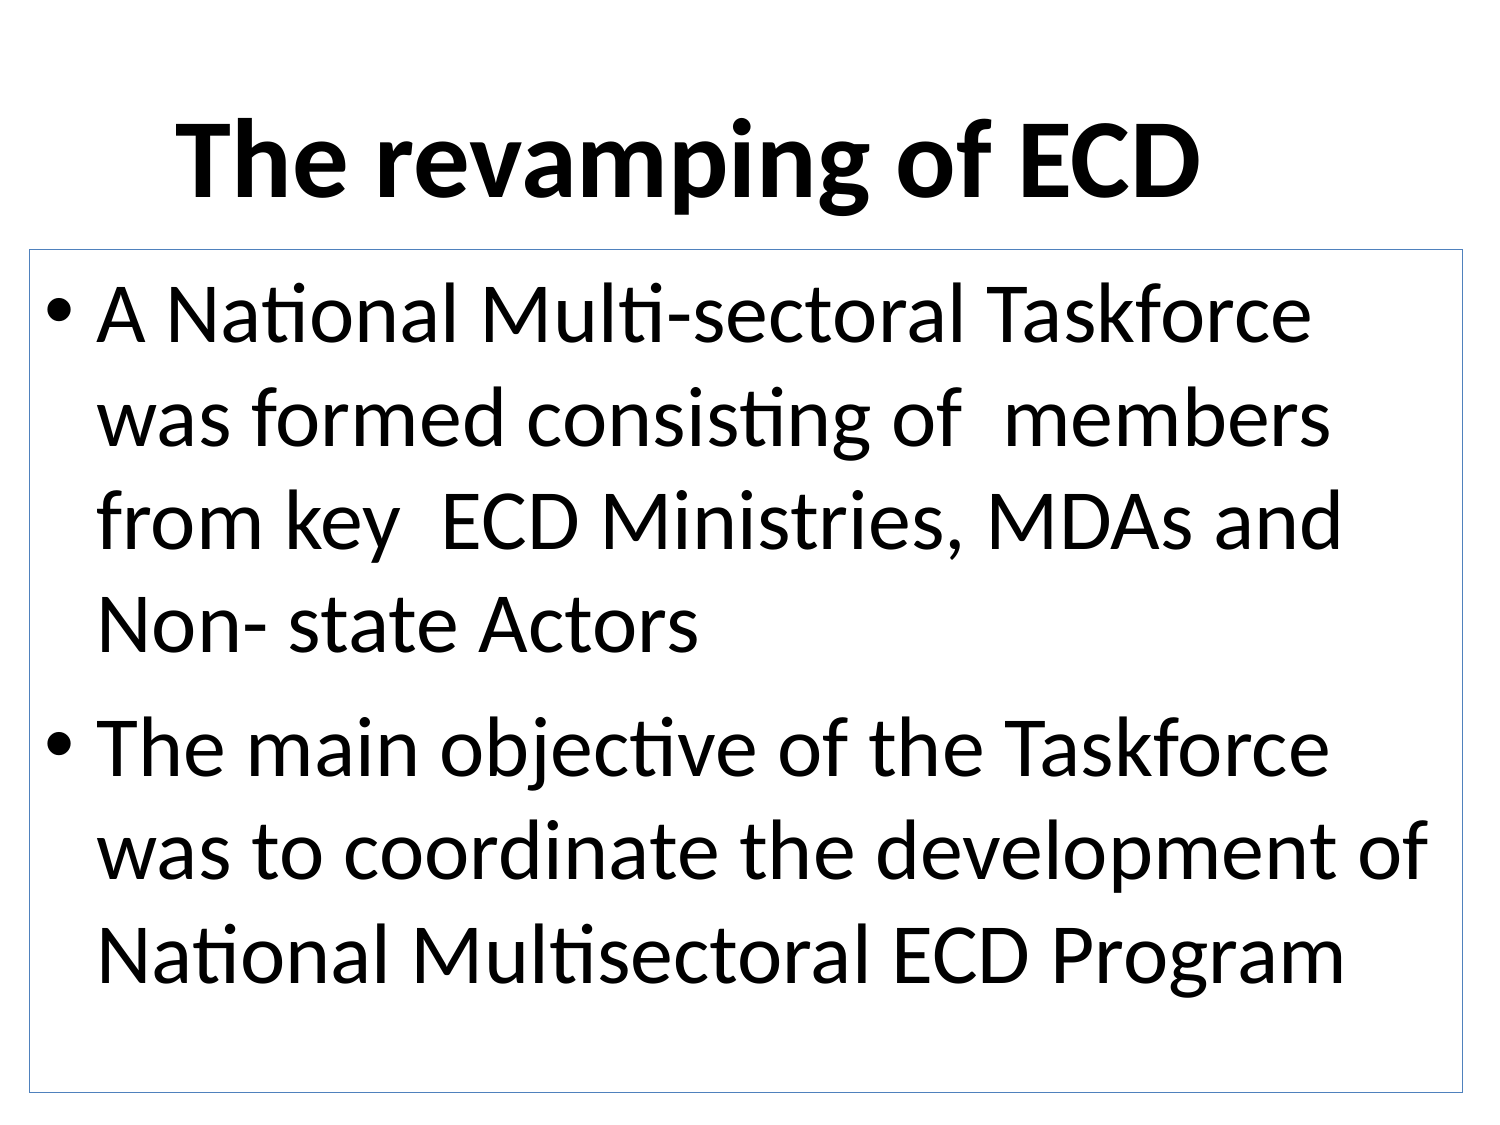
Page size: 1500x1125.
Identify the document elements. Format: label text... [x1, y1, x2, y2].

list A National Multi-sectoral Taskforce was formed consisting of members from key ECD Ministries, MDAs and Non- state Actors The main objective of the Taskforce was to coordinate the development of National Multisectoral ECD Program [29, 249, 1463, 1093]
title The revamping of ECD [107, 76, 1271, 230]
